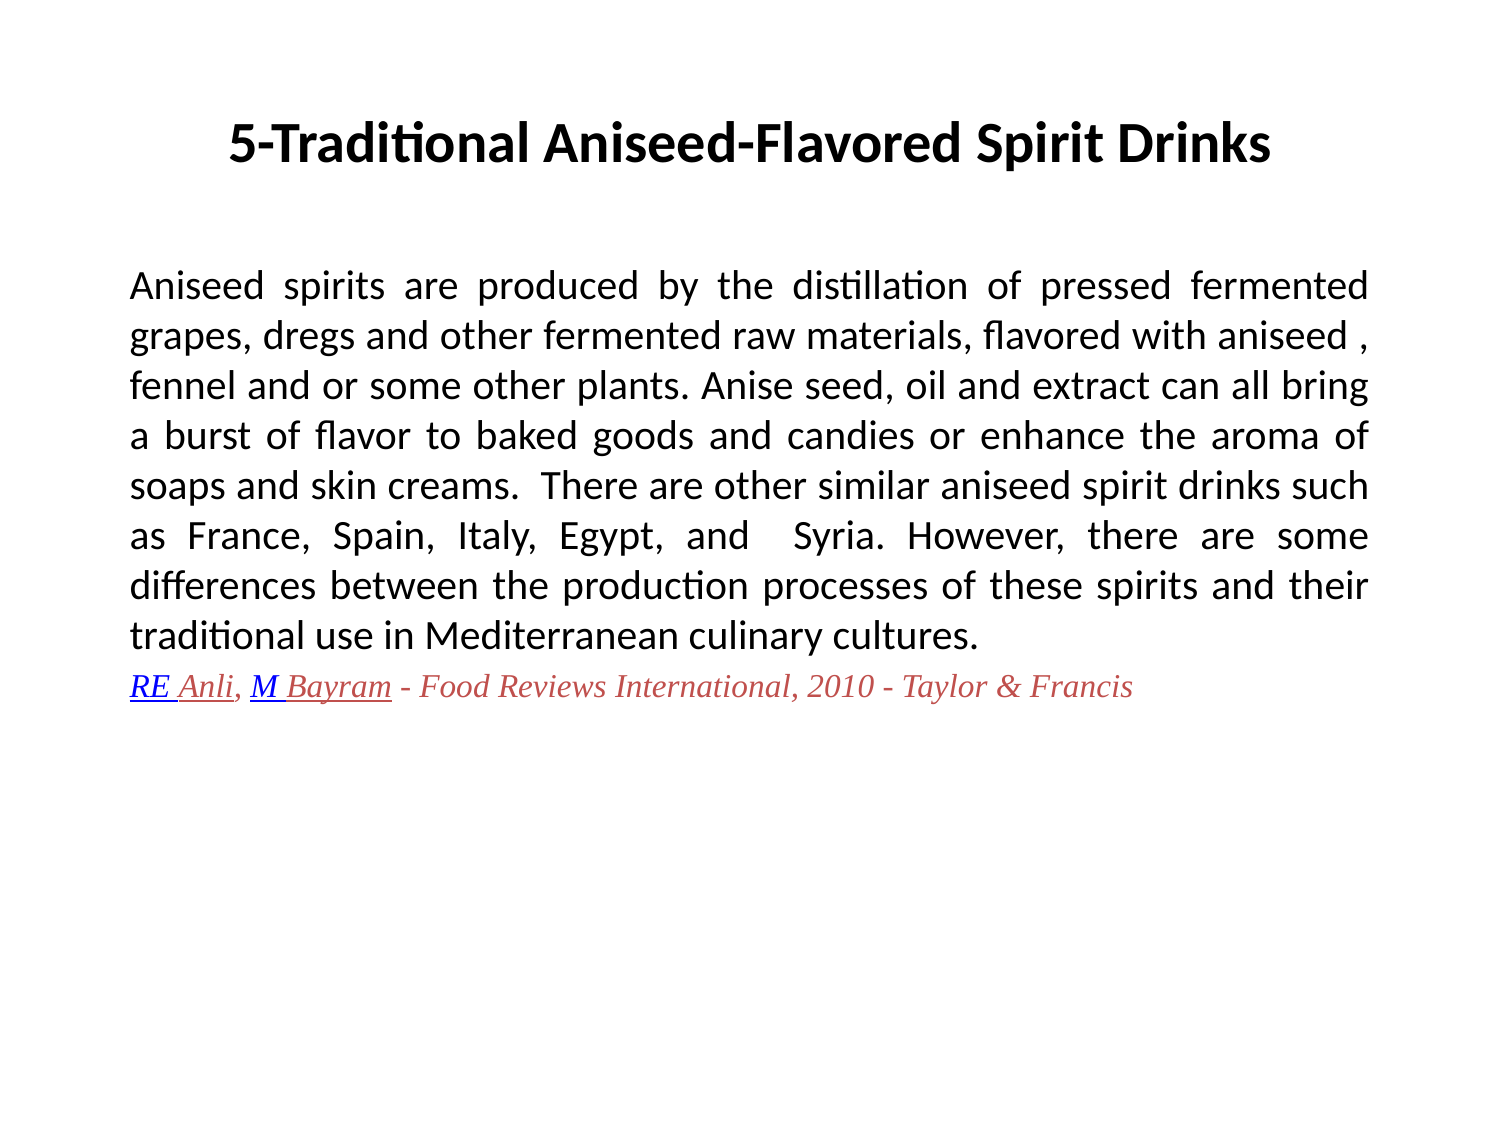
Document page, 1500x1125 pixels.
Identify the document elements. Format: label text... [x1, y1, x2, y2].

title 5-Traditional Aniseed-Flavored Spirit Drinks [75, 45, 1425, 233]
list Aniseed spirits are produced by the distillation of pressed fermented grapes, dregs and other fermented raw materials, flavored with aniseed , fennel and or some other plants. Anise seed, oil and extract can all bring a burst of flavor to baked goods and candies or enhance the aroma of soaps and skin creams. There are other similar aniseed spirit drinks such as France, Spain, Italy, Egypt, and Syria. However, there are some differences between the production processes of these spirits and their traditional use in Mediterranean culinary cultures. RE Anli, M Bayram - Food Reviews International, 2010 - Taylor & Francis [114, 249, 1386, 1038]
